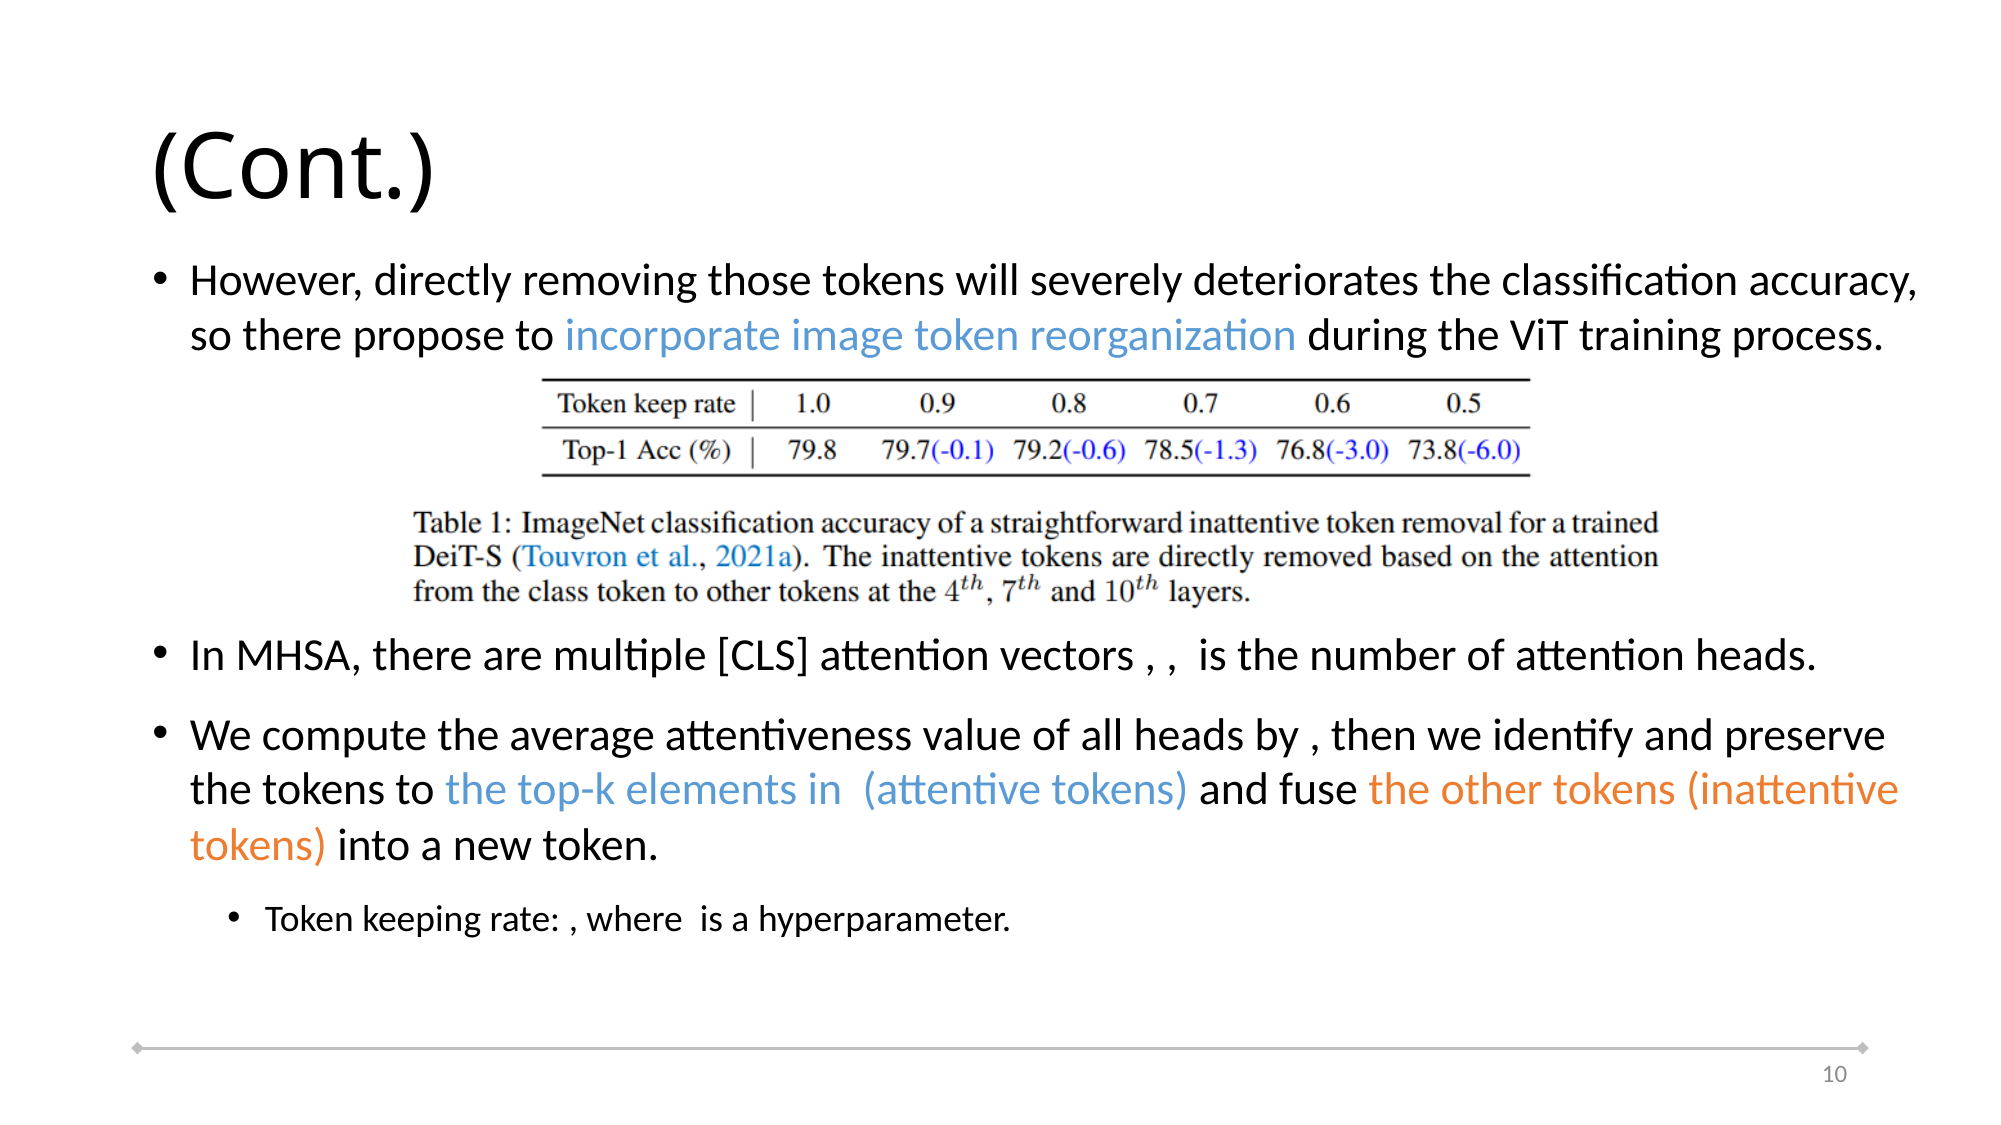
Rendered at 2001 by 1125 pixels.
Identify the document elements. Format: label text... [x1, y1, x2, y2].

slide_number 10 [1412, 1042, 1861, 1047]
slide_number 10 [1412, 1050, 1863, 1103]
picture [397, 366, 1682, 618]
title (Cont.) [137, 59, 1863, 278]
